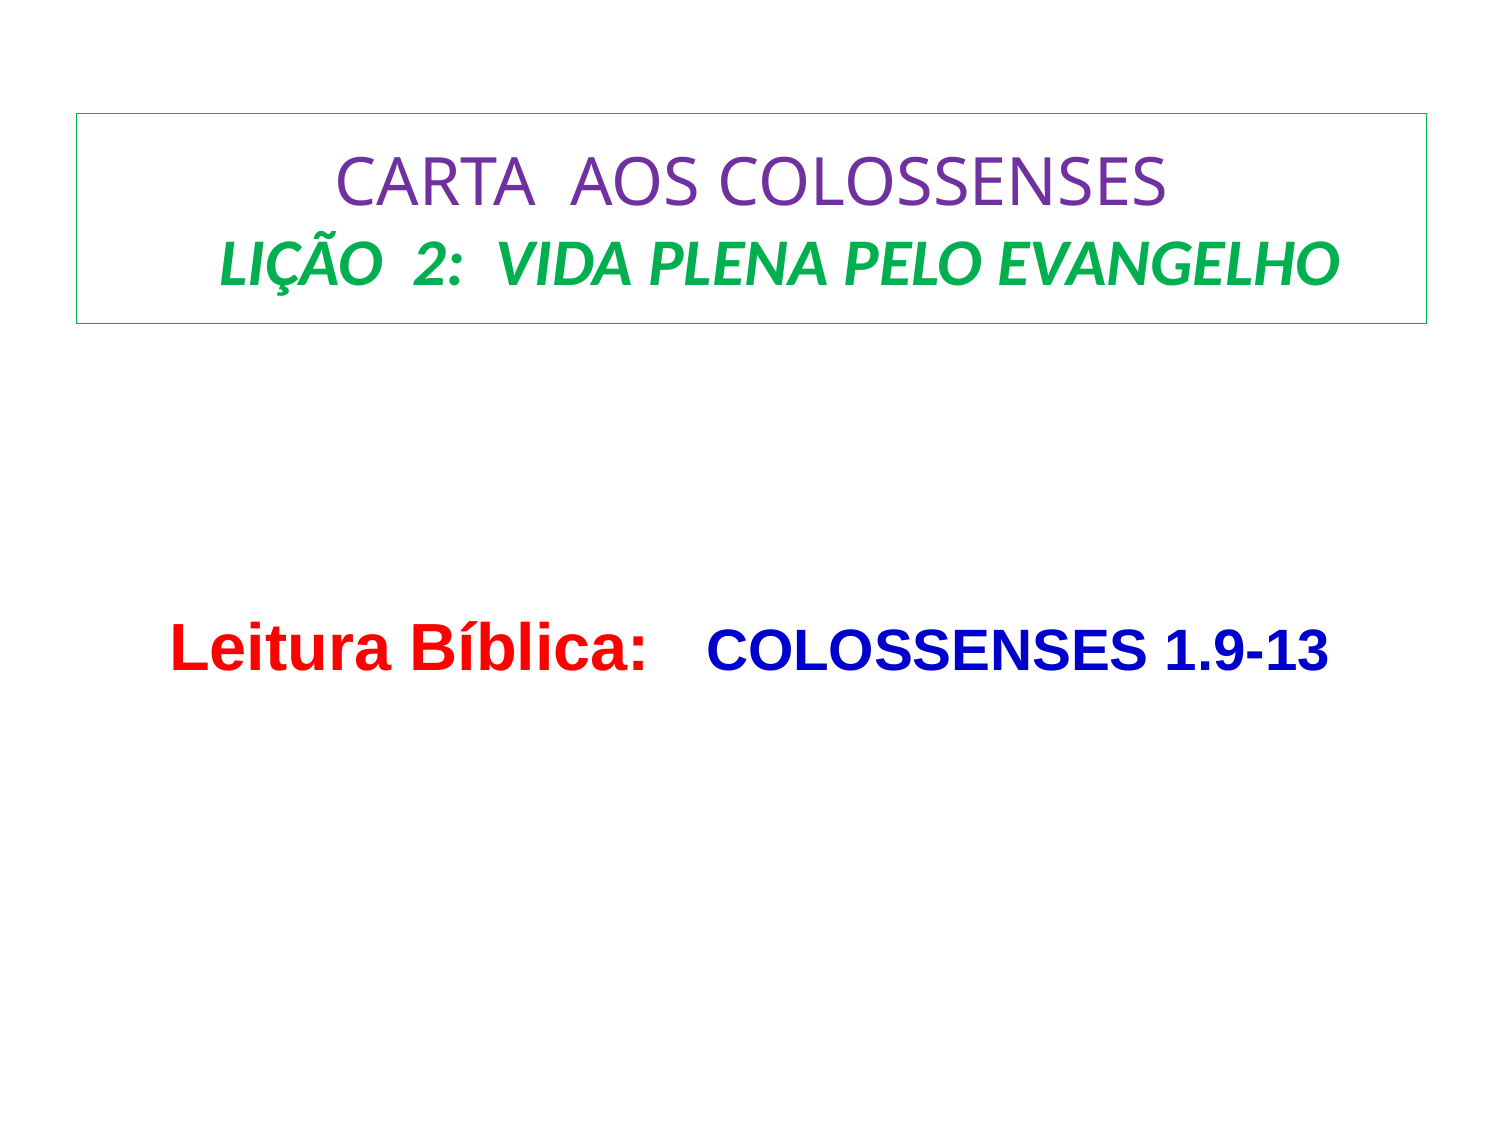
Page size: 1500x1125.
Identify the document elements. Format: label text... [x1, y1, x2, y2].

list Leitura Bíblica: COLOSSENSES 1.9-13 [75, 349, 1425, 1005]
title CARTA AOS COLOSSENSES LIÇÃO 2: VIDA PLENA PELO EVANGELHO [76, 113, 1427, 324]
